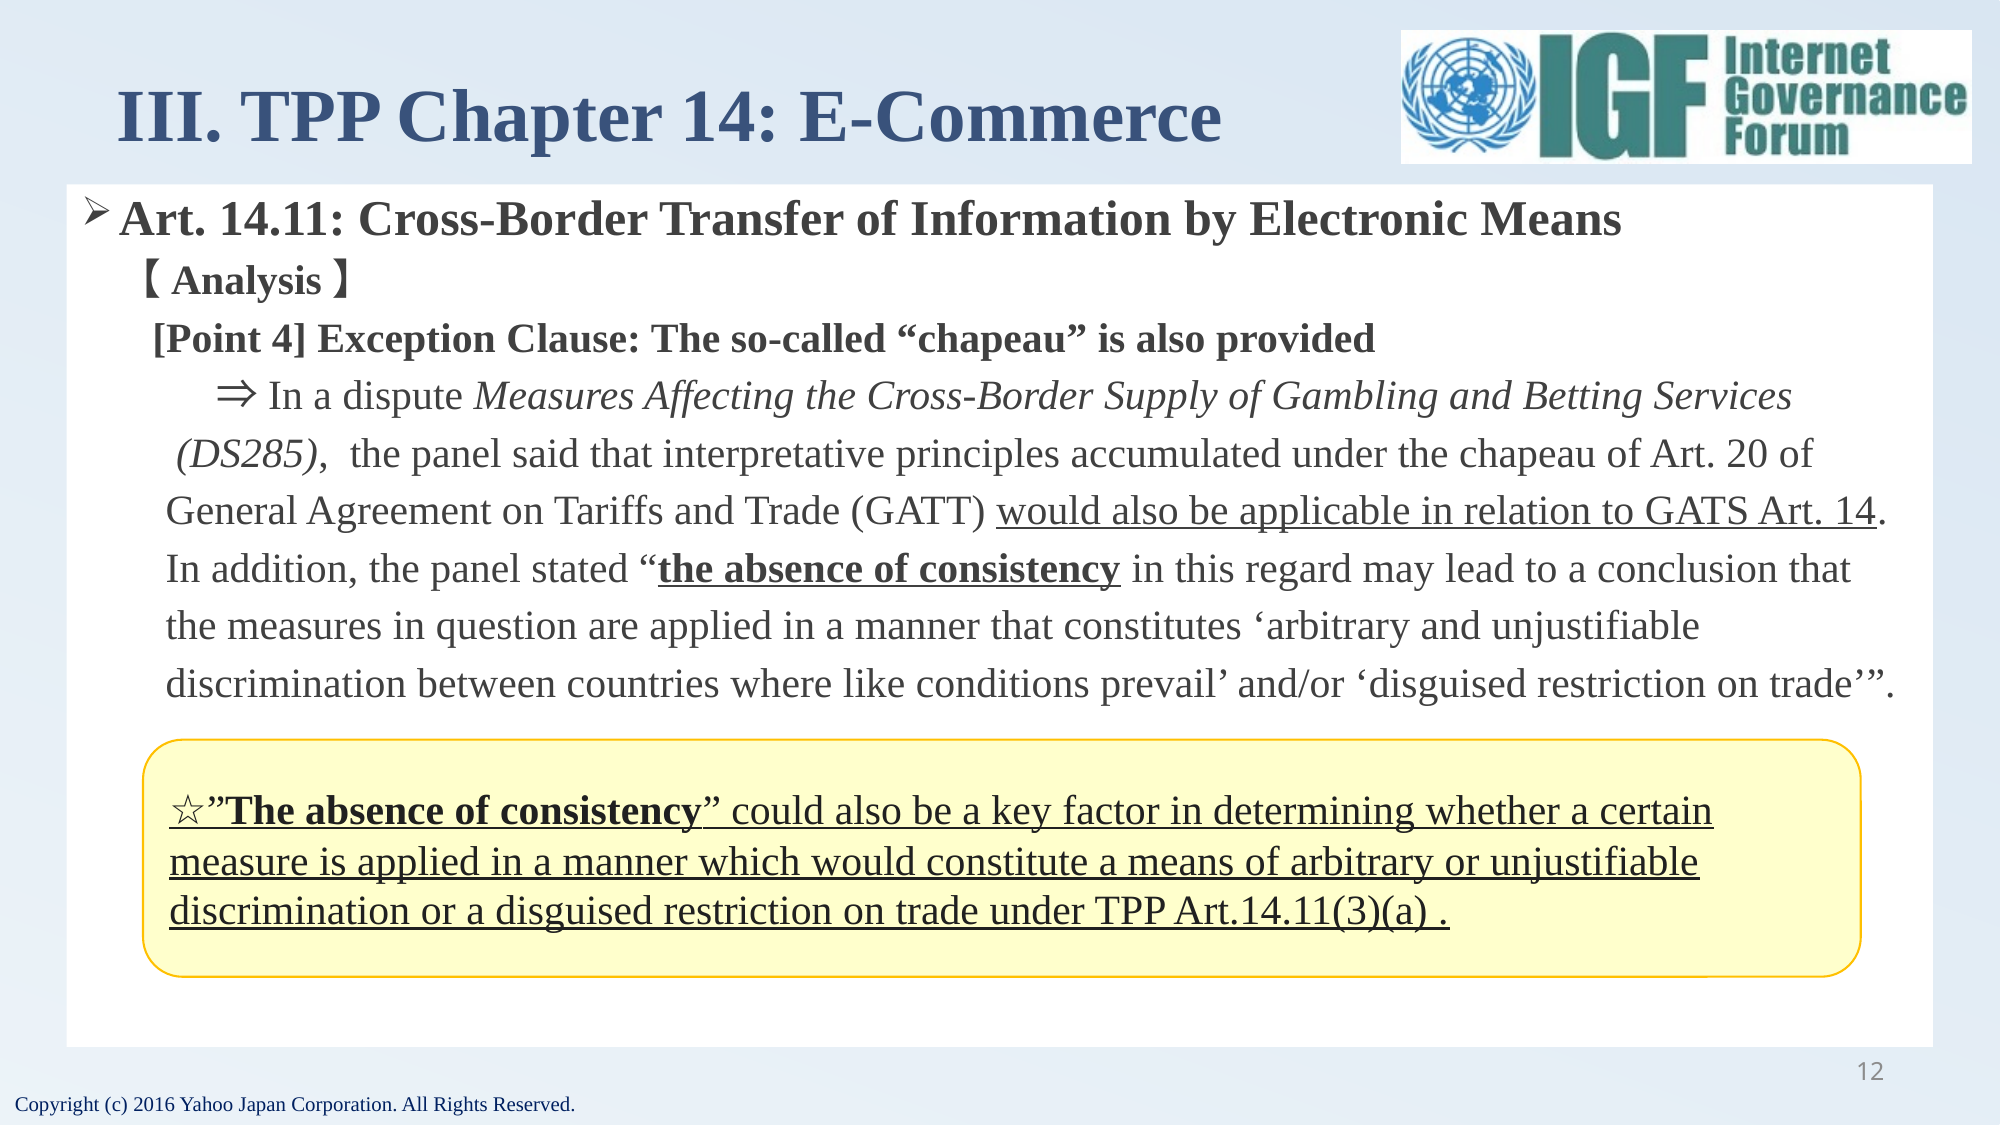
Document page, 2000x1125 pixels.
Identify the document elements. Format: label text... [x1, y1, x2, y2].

text_box III. TPP Chapter 14: E-Commerce [101, 30, 1401, 164]
text_box ☆”The absence of consistency” could also be a key factor in determining whether a certain measure is applied in a manner which would constitute a means of arbitrary or unjustifiable discrimination or a disguised restriction on trade under TPP Art.14.11(3)(a) . [141, 738, 1862, 978]
slide_number 12 [1432, 1042, 1900, 1103]
text_box Copyright (c) 2016 Yahoo Japan Corporation. All Rights Reserved. [0, 1083, 598, 1125]
list Art. 14.11: Cross-Border Transfer of Information by Electronic Means 【Analysis】 [Point 4] Exception Clause: The so-called “chapeau” is also provided ⇒In a dispute Measures Affecting the Cross-Border Supply of Gambling and Betting Services (DS285), the panel said that interpretative principles accumulated under the chapeau of Art. 20 of General Agreement on Tariffs and Trade (GATT) would also be applicable in relation to GATS Art. 14. In addition, the panel stated “the absence of consistency in this regard may lead to a conclusion that the measures in question are applied in a manner that constitutes ‘arbitrary and unjustifiable discrimination between countries where like conditions prevail’ and/or ‘disguised restriction on trade’”. [66, 184, 1933, 1047]
picture [1401, 30, 1972, 164]
